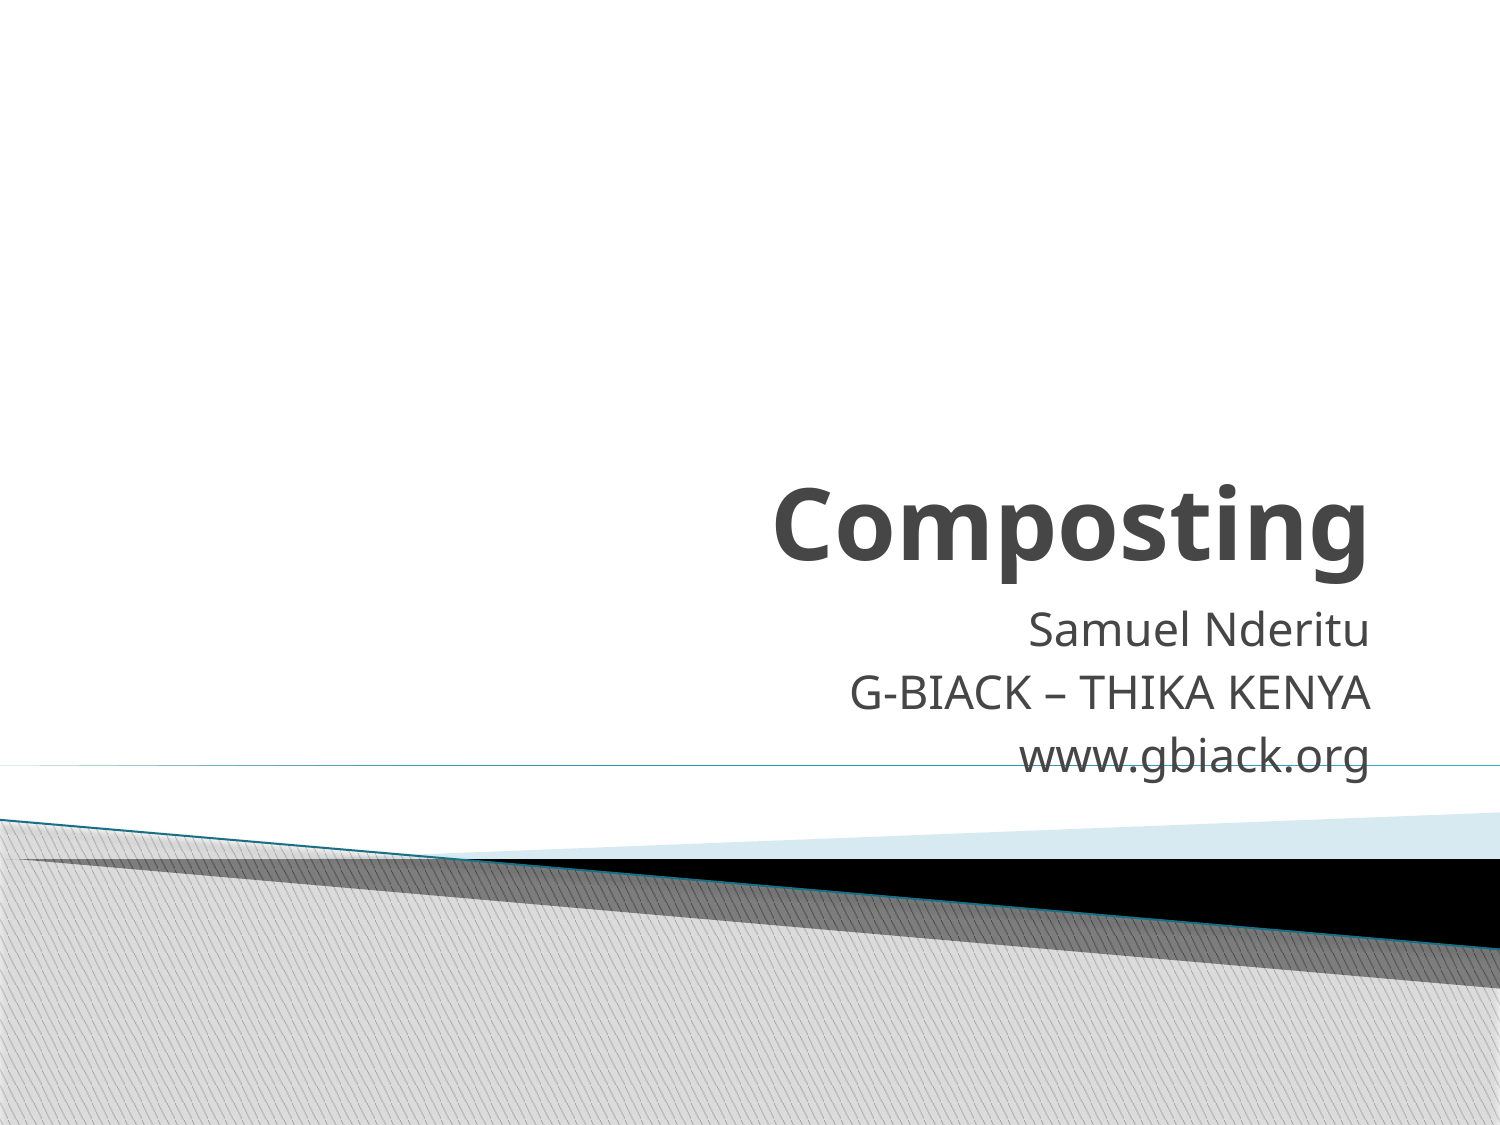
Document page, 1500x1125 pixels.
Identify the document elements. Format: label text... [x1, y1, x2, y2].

subtitle Samuel Nderitu G-BIACK – THIKA KENYA www.gbiack.org [112, 592, 1388, 790]
picture [5, 859, 1500, 989]
title Composting [112, 287, 1388, 588]
